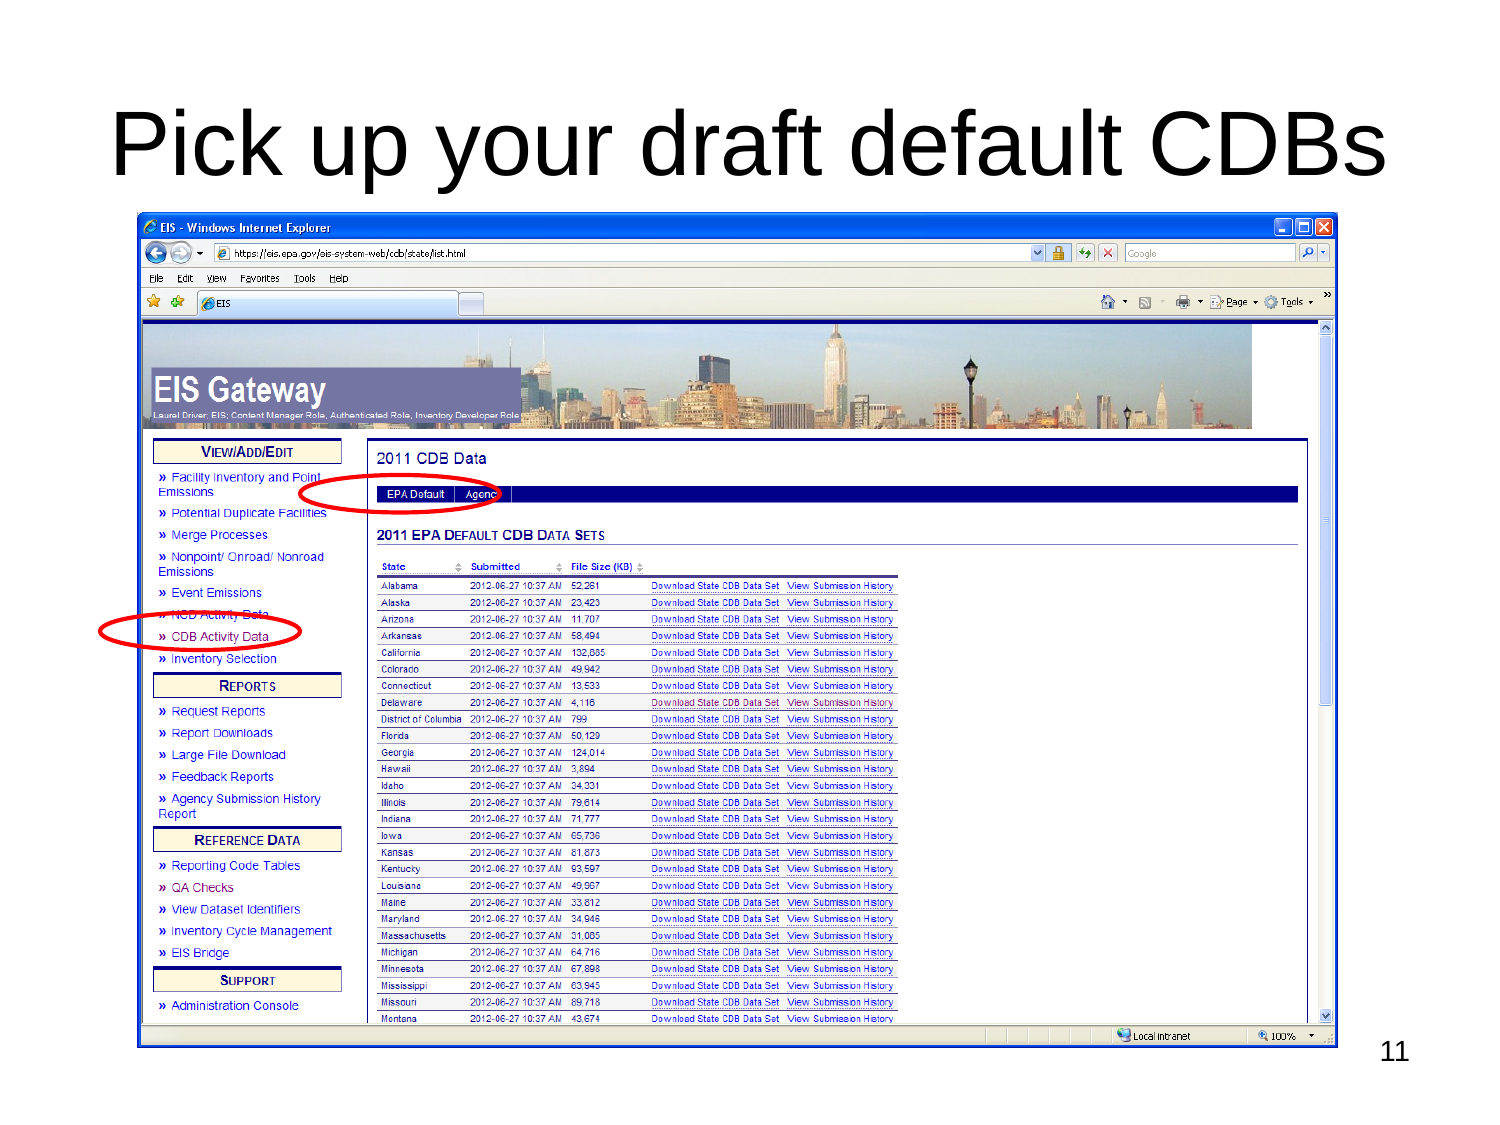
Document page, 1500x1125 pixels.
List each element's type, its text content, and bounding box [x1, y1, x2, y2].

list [137, 212, 1338, 1048]
slide_number 11 [1074, 1024, 1426, 1103]
title Pick up your draft default CDBs [74, 44, 1426, 233]
text_box [98, 615, 132, 648]
